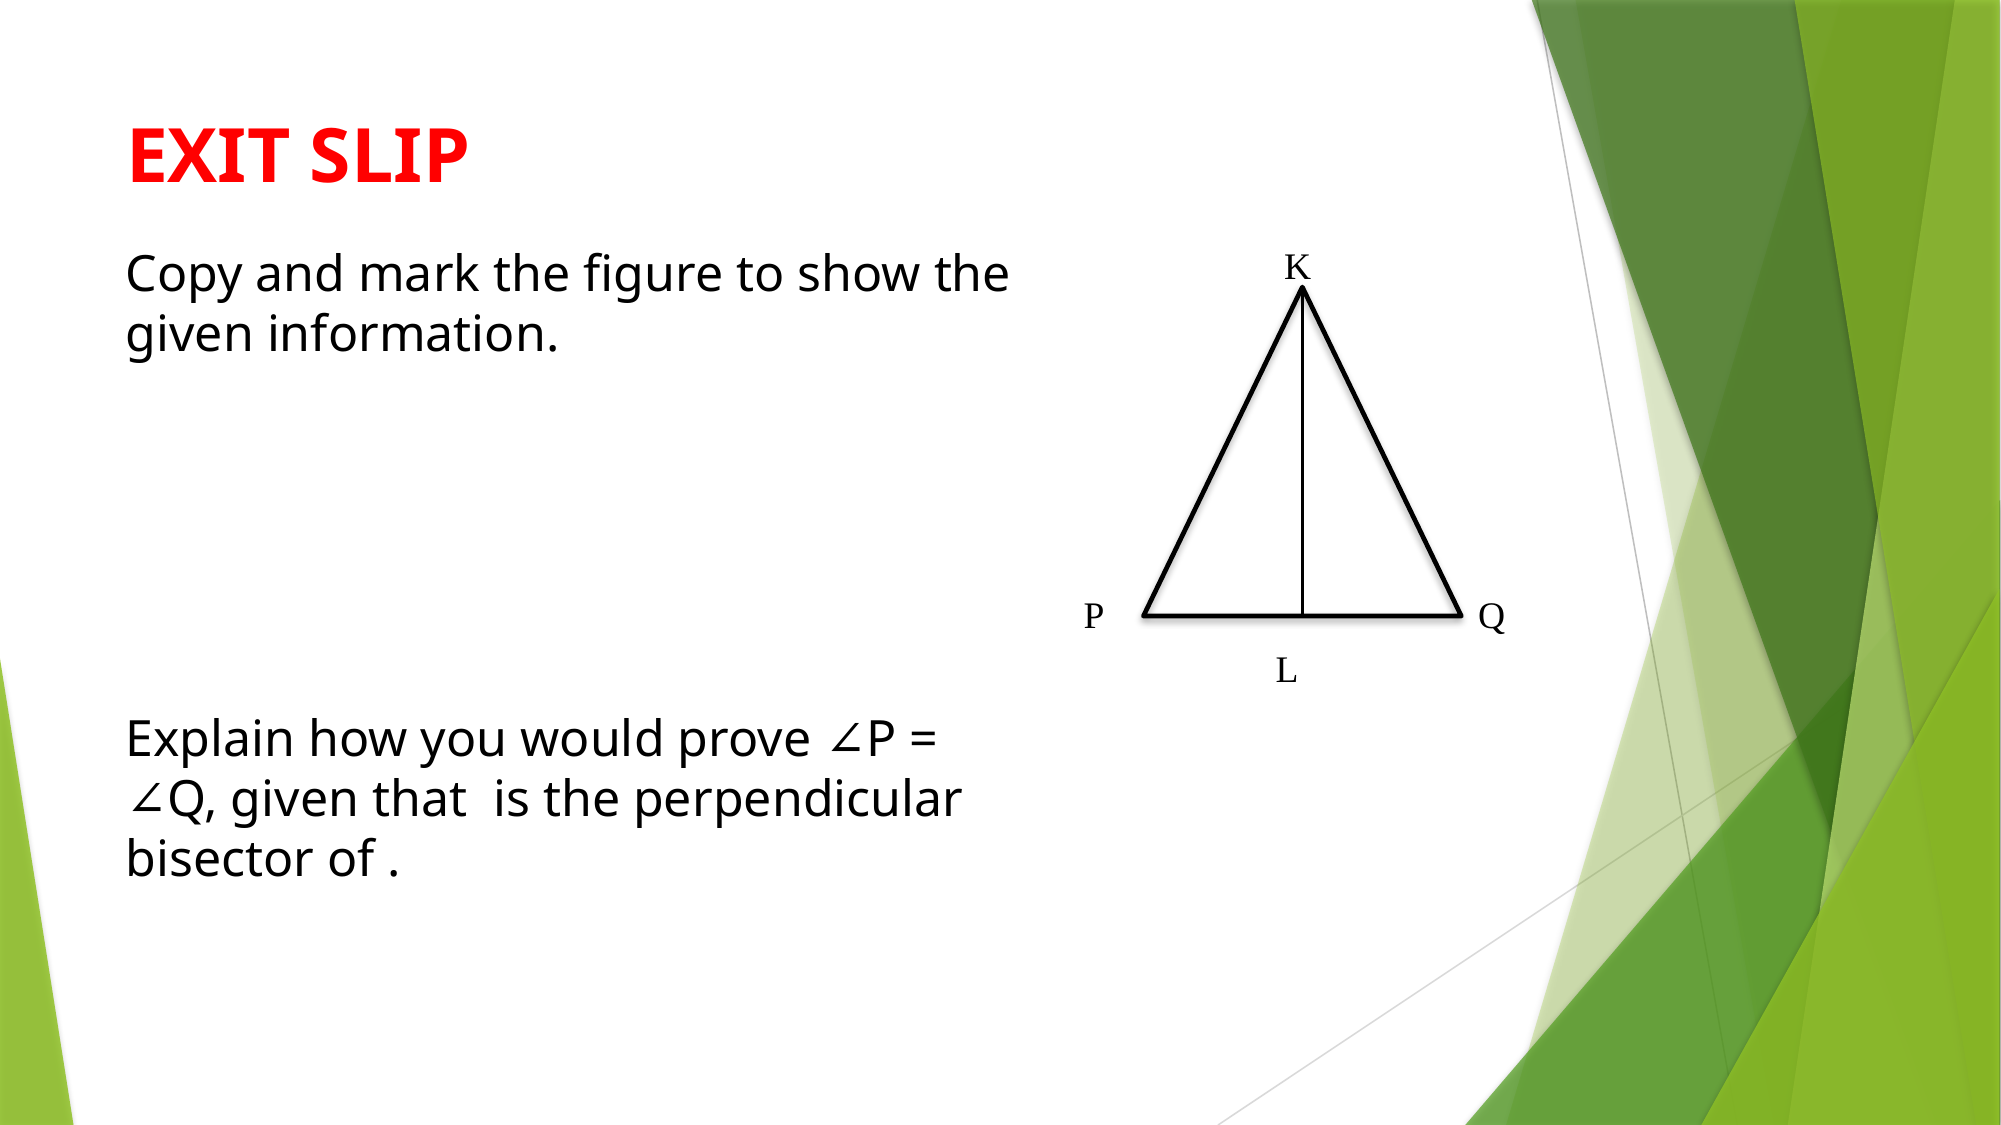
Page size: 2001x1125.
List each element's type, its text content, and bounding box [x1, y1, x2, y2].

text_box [1068, 233, 1530, 700]
title EXIT SLIP [111, 99, 1522, 317]
